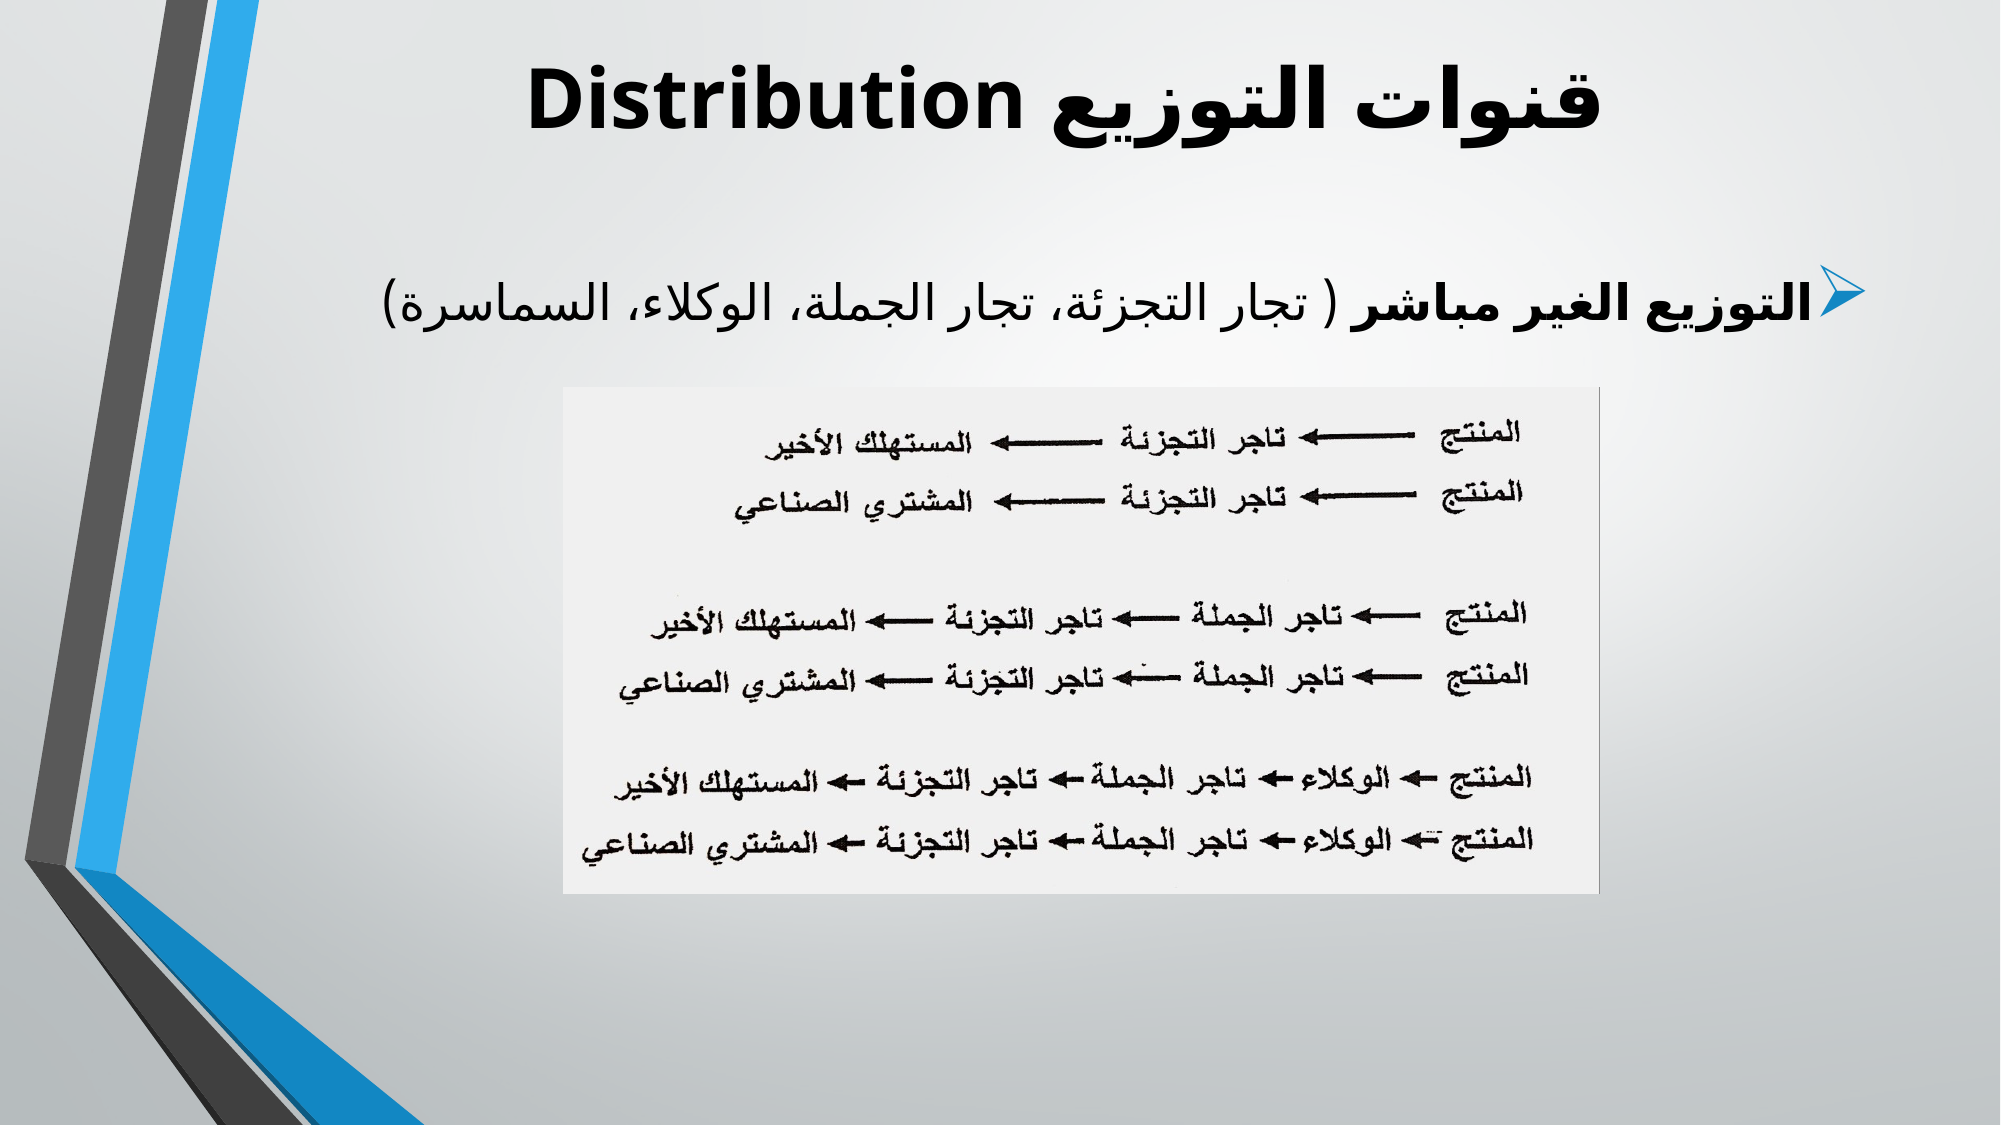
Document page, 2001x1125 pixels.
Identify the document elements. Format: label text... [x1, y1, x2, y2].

list التوزيع الغير مباشر ( تجار التجزئة، تجار الجملة، الوكلاء، السماسرة) [243, 228, 1887, 950]
title قنوات التوزيع Distribution [243, 0, 1887, 191]
picture [562, 387, 1600, 895]
